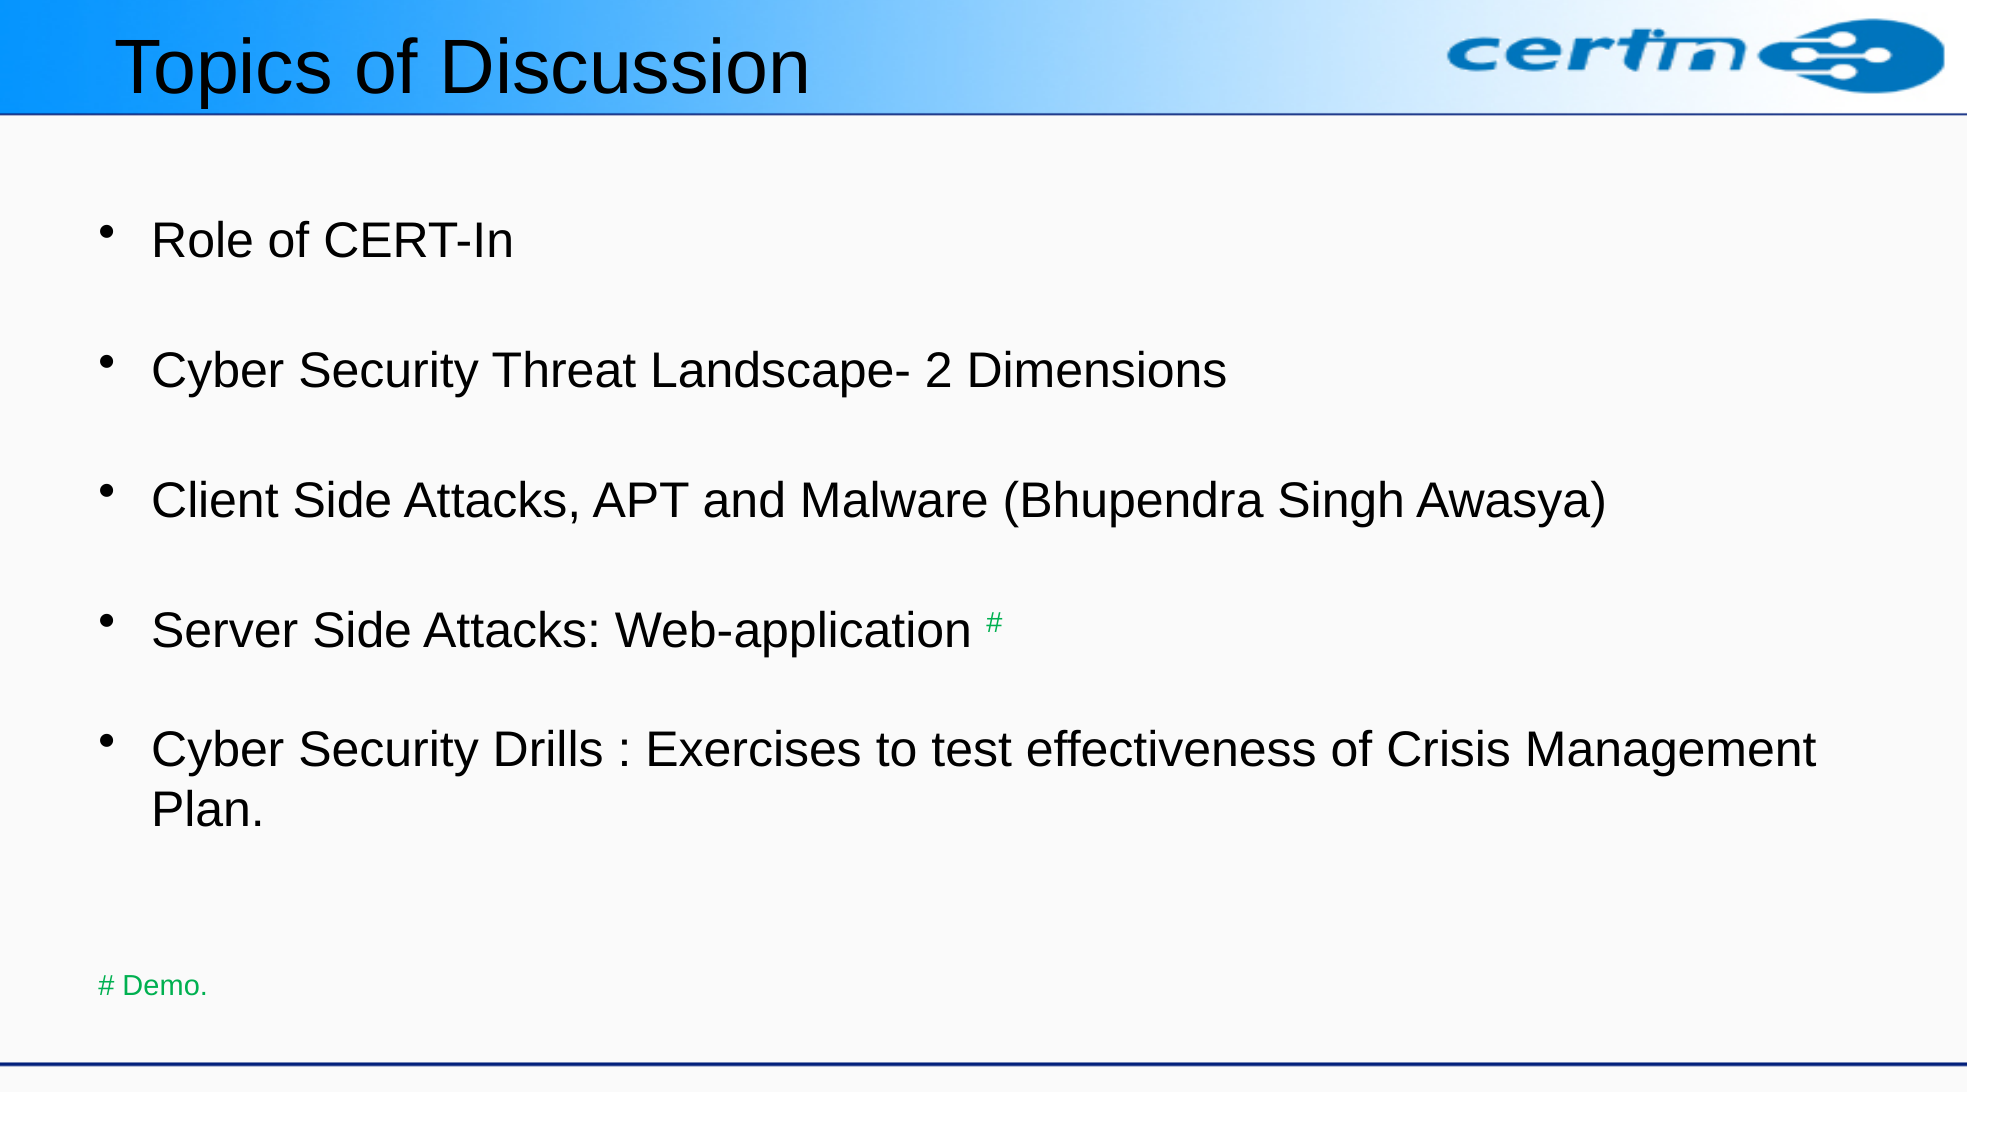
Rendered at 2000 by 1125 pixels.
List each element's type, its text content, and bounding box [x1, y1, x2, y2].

list Role of CERT-In Cyber Security Threat Landscape- 2 Dimensions Client Side Attacks, APT and Malware (Bhupendra Singh Awasya) Server Side Attacks: Web-application # Cyber Security Drills : Exercises to test effectiveness of Crisis Management Plan. # Demo. [83, 199, 1884, 1026]
picture [0, 0, 1967, 1092]
title Topics of Discussion [99, 0, 1900, 126]
